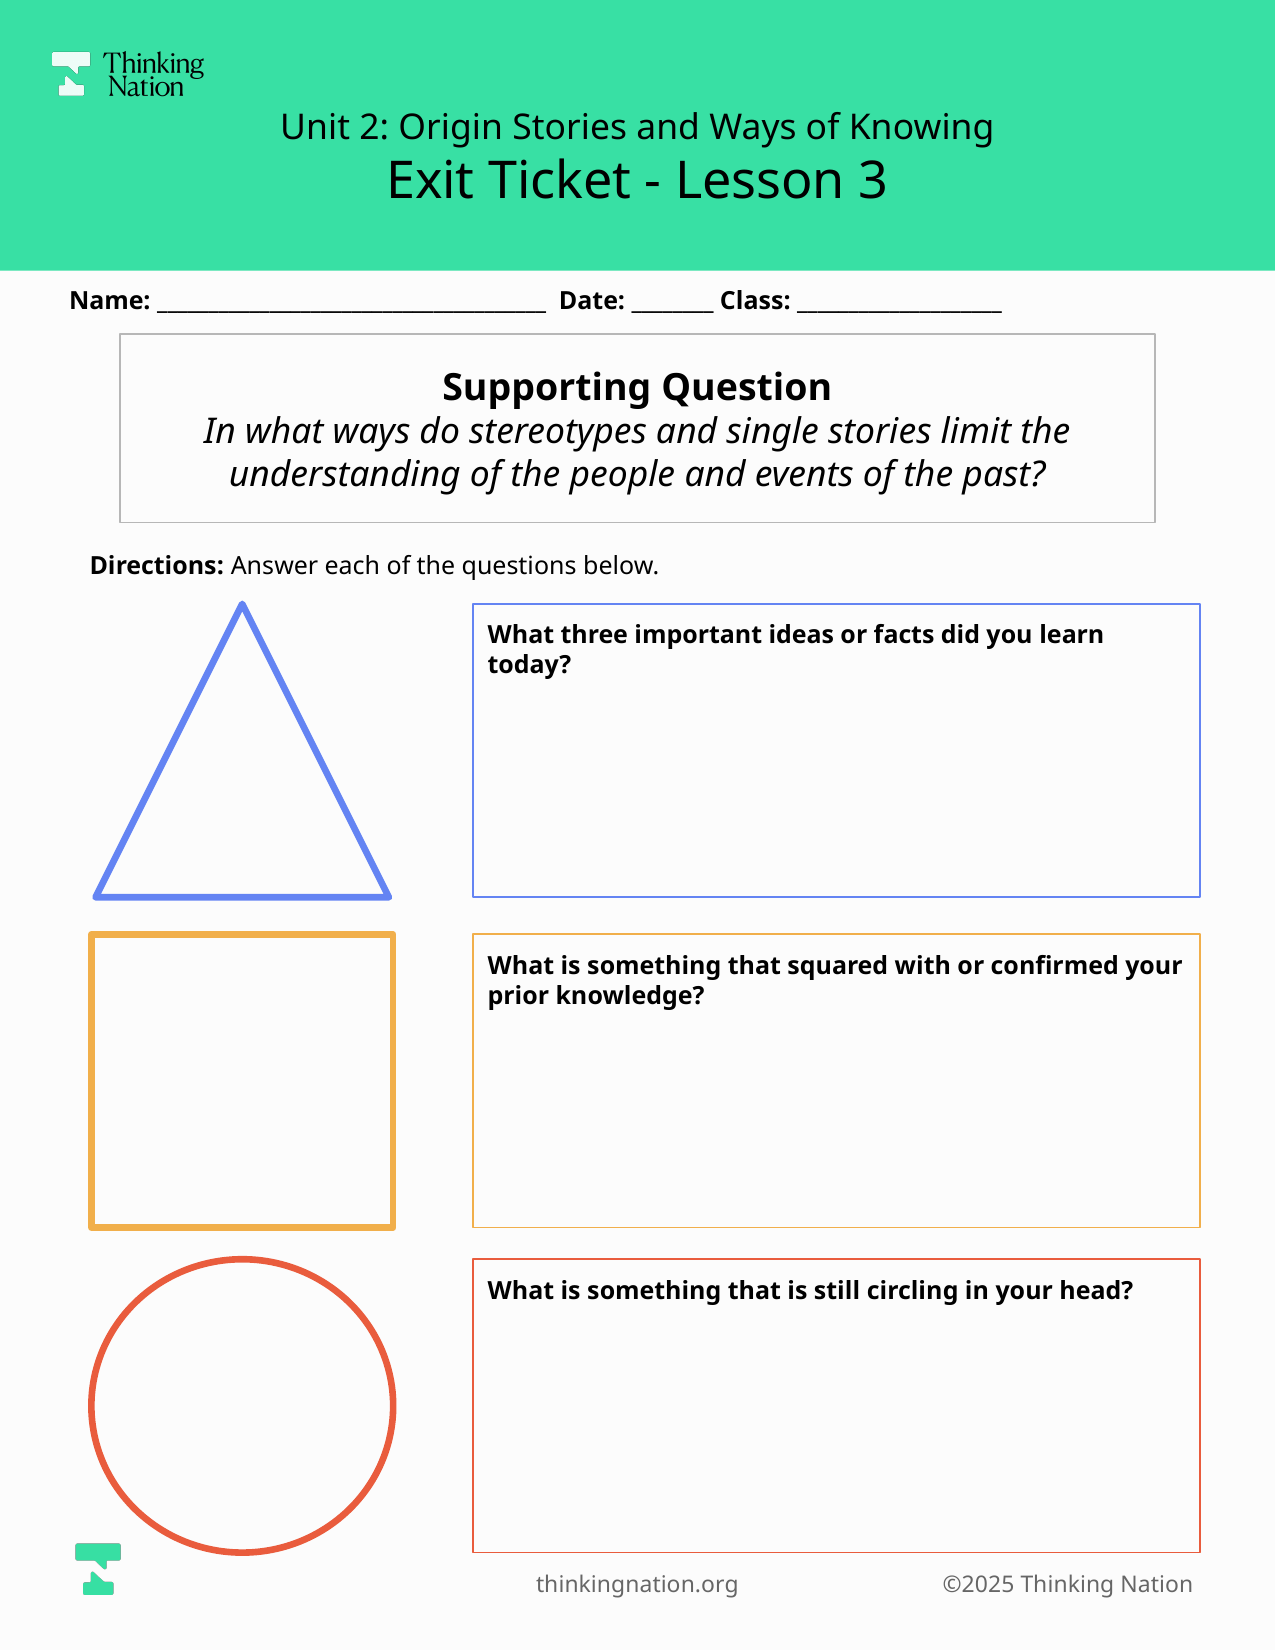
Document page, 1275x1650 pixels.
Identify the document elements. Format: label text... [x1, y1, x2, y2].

text_box [91, 1259, 394, 1553]
text_box Supporting Question In what ways do stereotypes and single stories limit the understanding of the people and events of the past? [119, 333, 1156, 523]
picture [35, 37, 210, 110]
picture [62, 1533, 134, 1605]
text_box Unit 2: Origin Stories and Ways of Knowing Exit Ticket - Lesson 3 [0, 0, 1275, 271]
text_box What is something that is still circling in your head? [472, 1259, 1201, 1553]
text_box ©2025 Thinking Nation [907, 1553, 1210, 1605]
text_box What three important ideas or facts did you learn today? [472, 603, 1201, 898]
text_box [91, 934, 394, 1228]
text_box What is something that squared with or confirmed your prior knowledge? [472, 934, 1201, 1228]
text_box thinkingnation.org [486, 1553, 789, 1605]
text_box Name: ______________________________________ Date: ________ Class: ____________________ [54, 270, 1221, 330]
text_box [95, 603, 389, 898]
text_box Directions: Answer each of the questions below. [74, 534, 1201, 595]
